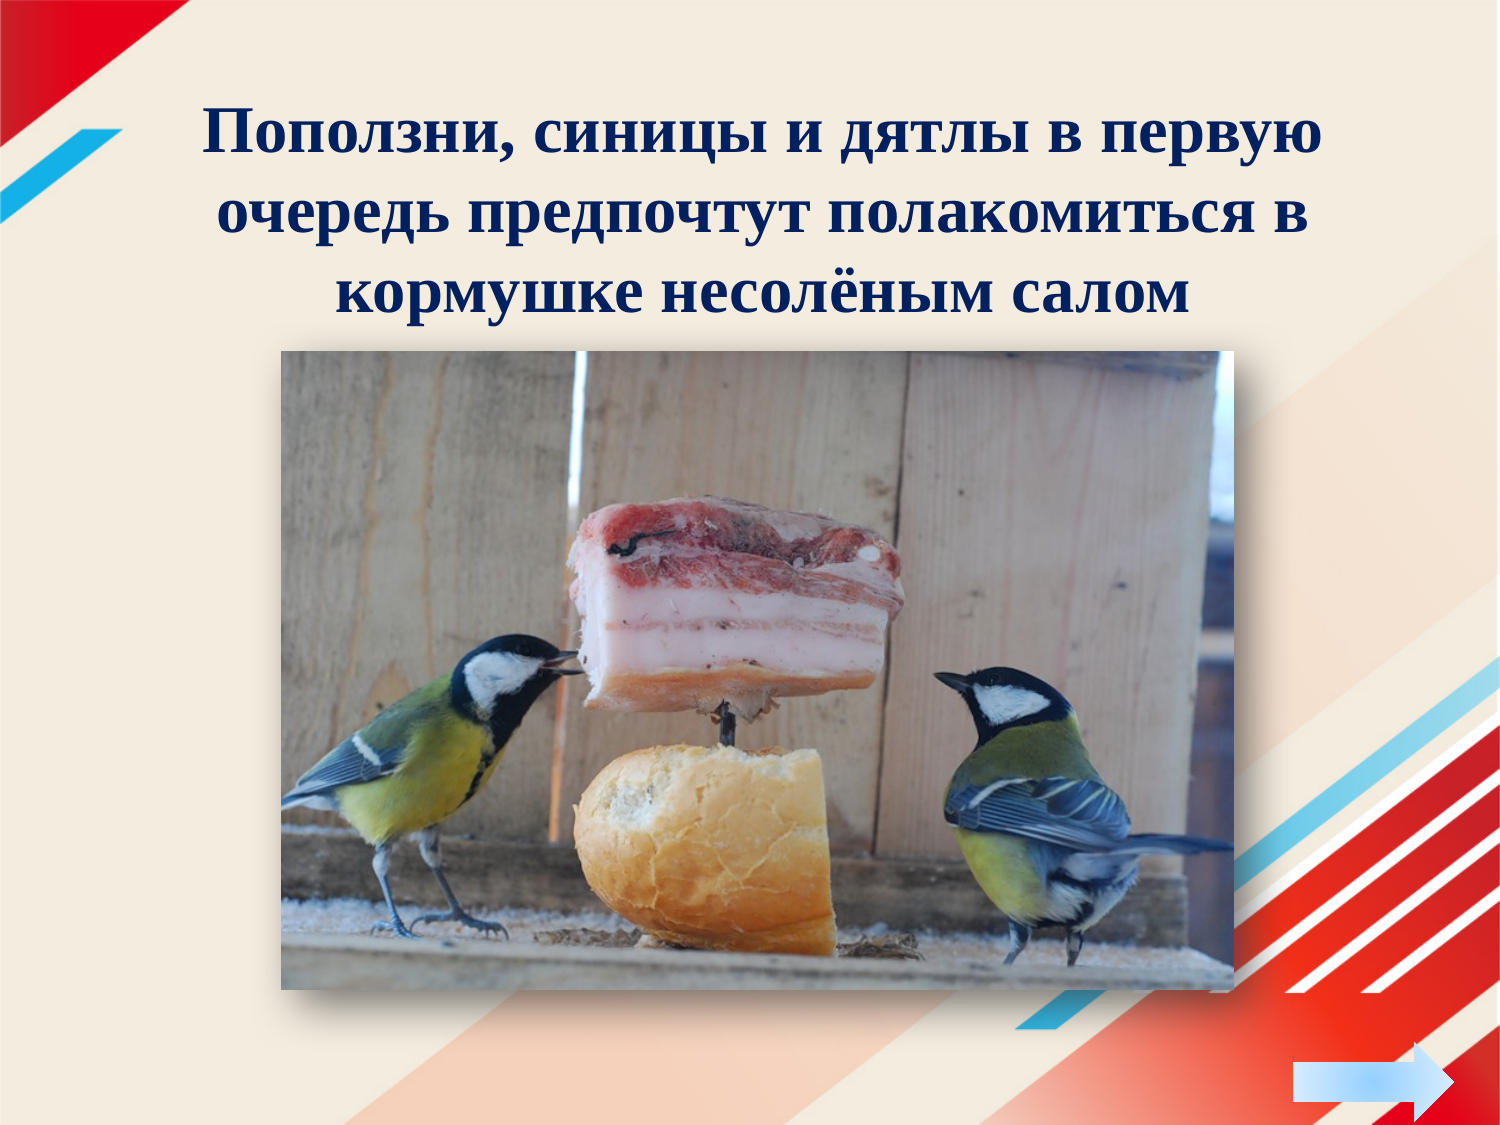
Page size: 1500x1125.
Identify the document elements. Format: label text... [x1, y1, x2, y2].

picture [0, 0, 1500, 1125]
text_box Поползни, синицы и дятлы в первую очередь предпочтут полакомиться в кормушке несолёным салом [94, 78, 1433, 333]
